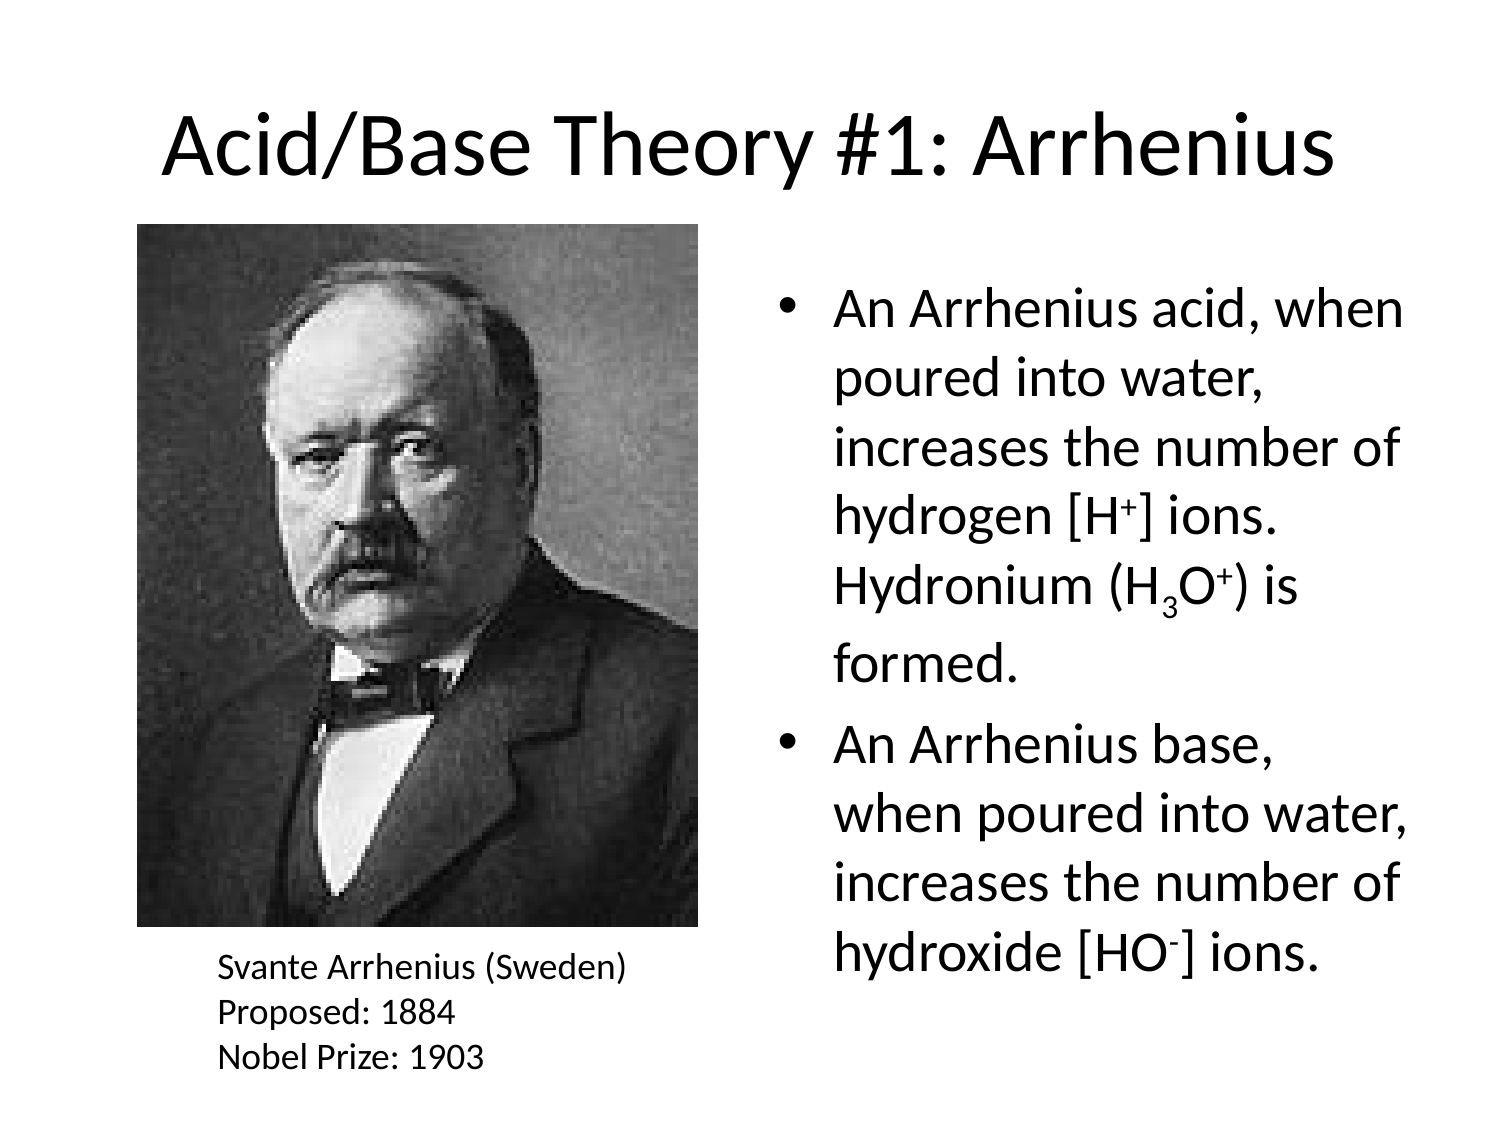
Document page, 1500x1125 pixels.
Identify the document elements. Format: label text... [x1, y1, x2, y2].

list An Arrhenius acid, when poured into water, increases the number of hydrogen [H+] ions. Hydronium (H3O+) is formed. An Arrhenius base, when poured into water, increases the number of hydroxide [HO-] ions. [762, 262, 1425, 1005]
text_box Svante Arrhenius (Sweden) Proposed: 1884 Nobel Prize: 1903 [202, 936, 643, 1085]
title Acid/Base Theory #1: Arrhenius [75, 45, 1425, 233]
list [137, 224, 698, 928]
